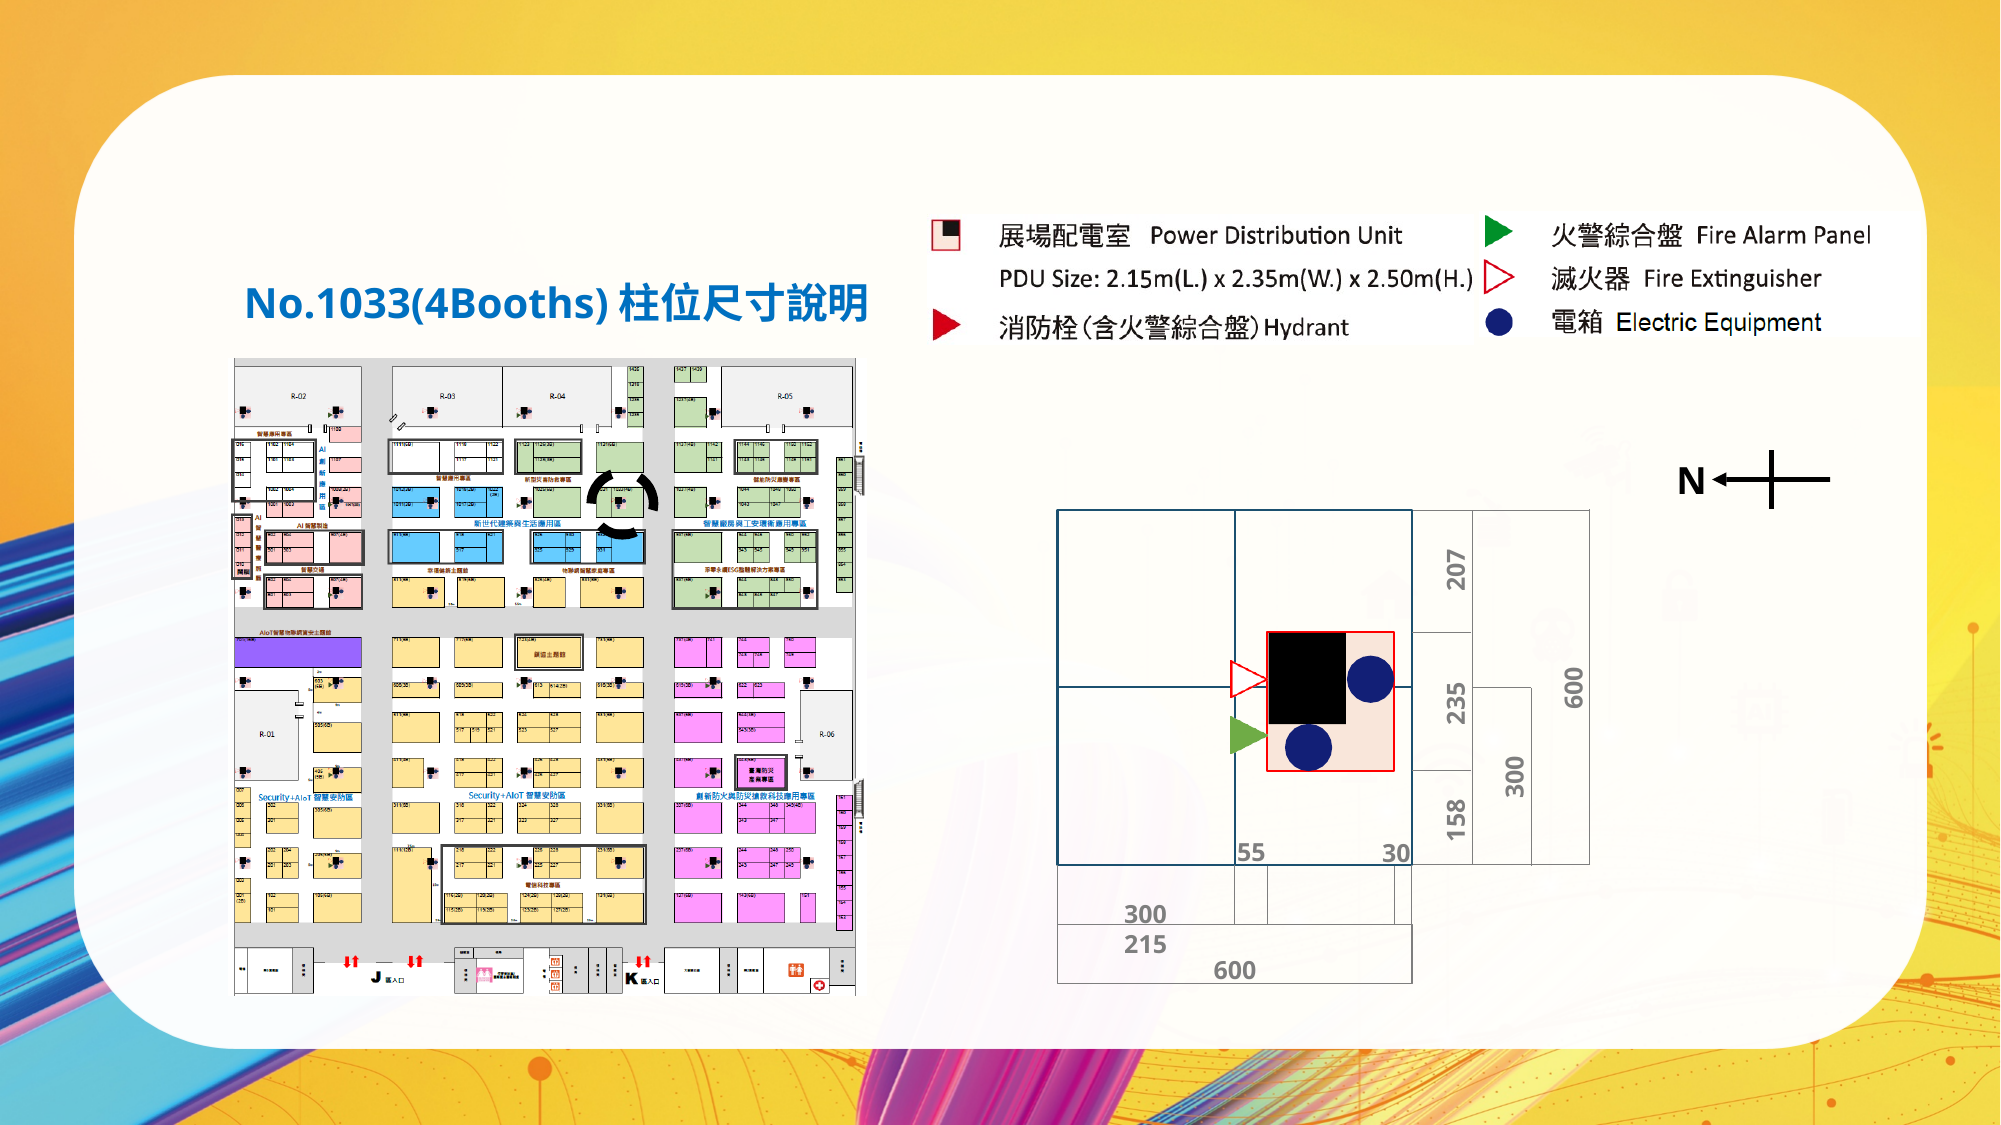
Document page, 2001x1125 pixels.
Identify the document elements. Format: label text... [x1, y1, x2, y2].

text_box No.1033(4Booths)柱位尺寸說明 [241, 274, 888, 328]
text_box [1411, 509, 1591, 867]
picture [0, 0, 2001, 1125]
text_box 600 [1591, 662, 1596, 712]
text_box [1230, 660, 1268, 754]
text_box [1056, 509, 1414, 984]
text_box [1471, 508, 1591, 865]
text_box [927, 211, 1921, 345]
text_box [1674, 449, 1831, 510]
